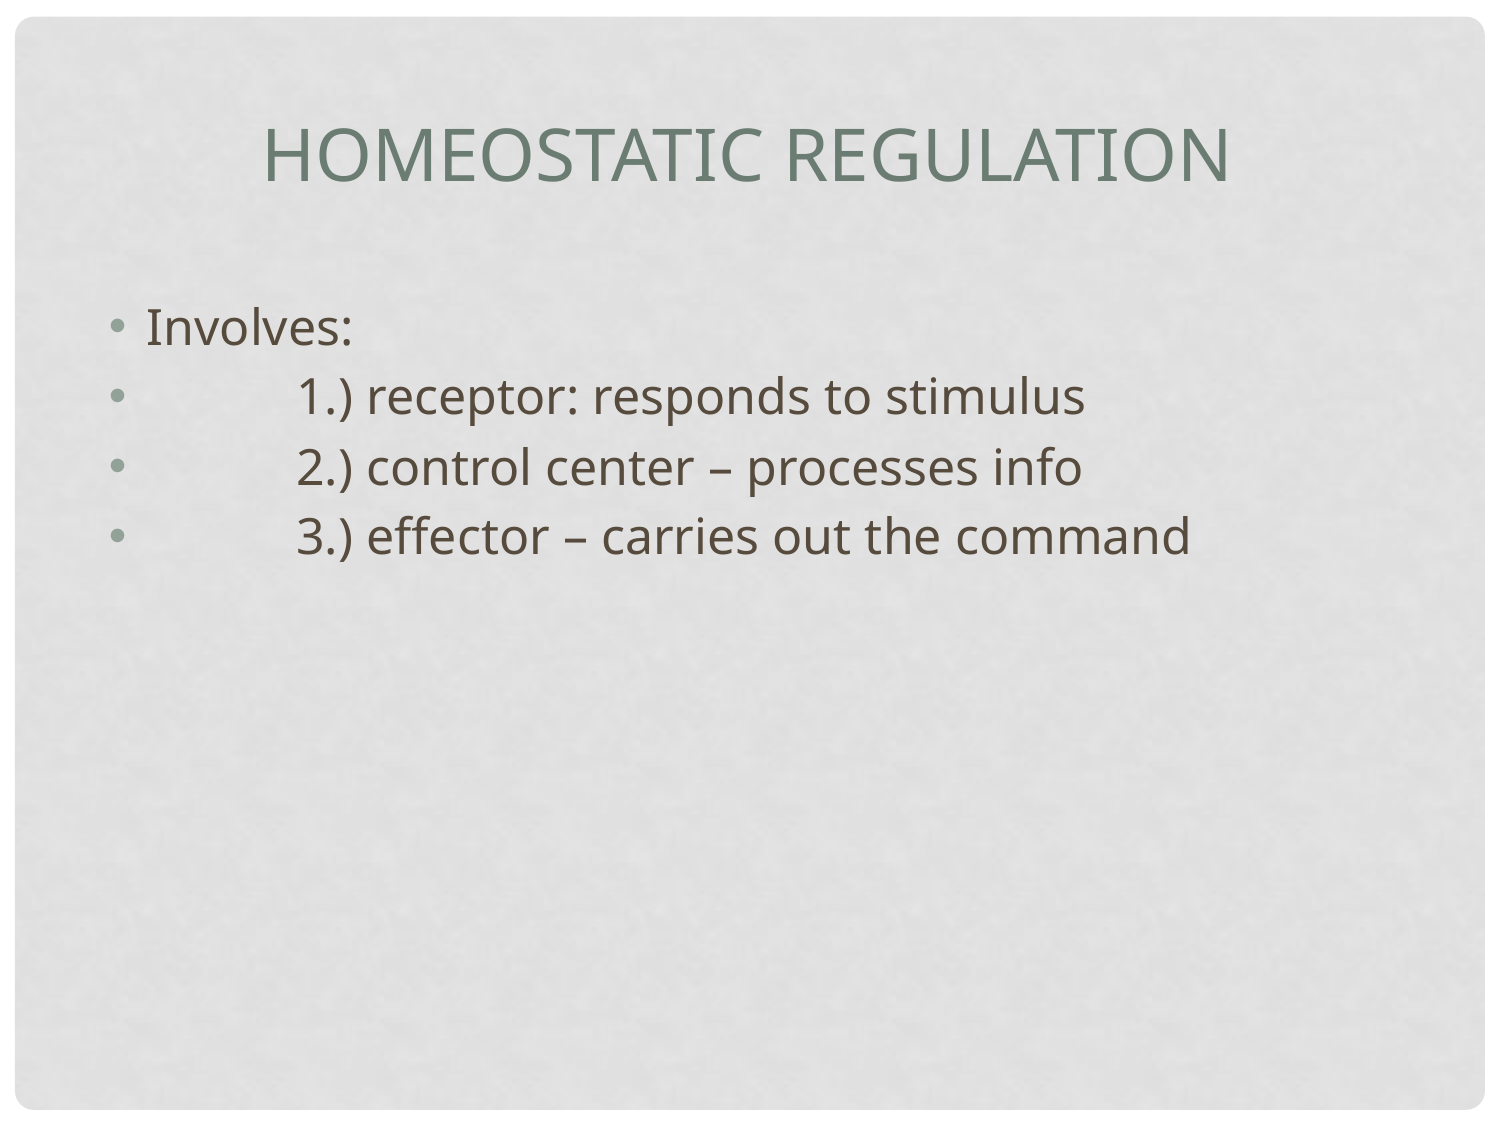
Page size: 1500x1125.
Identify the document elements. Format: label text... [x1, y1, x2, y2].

title Homeostatic Regulation [69, 66, 1425, 238]
list Involves: 1.) receptor: responds to stimulus 2.) control center – processes info 3.) effector – carries out the command [75, 287, 1425, 1005]
